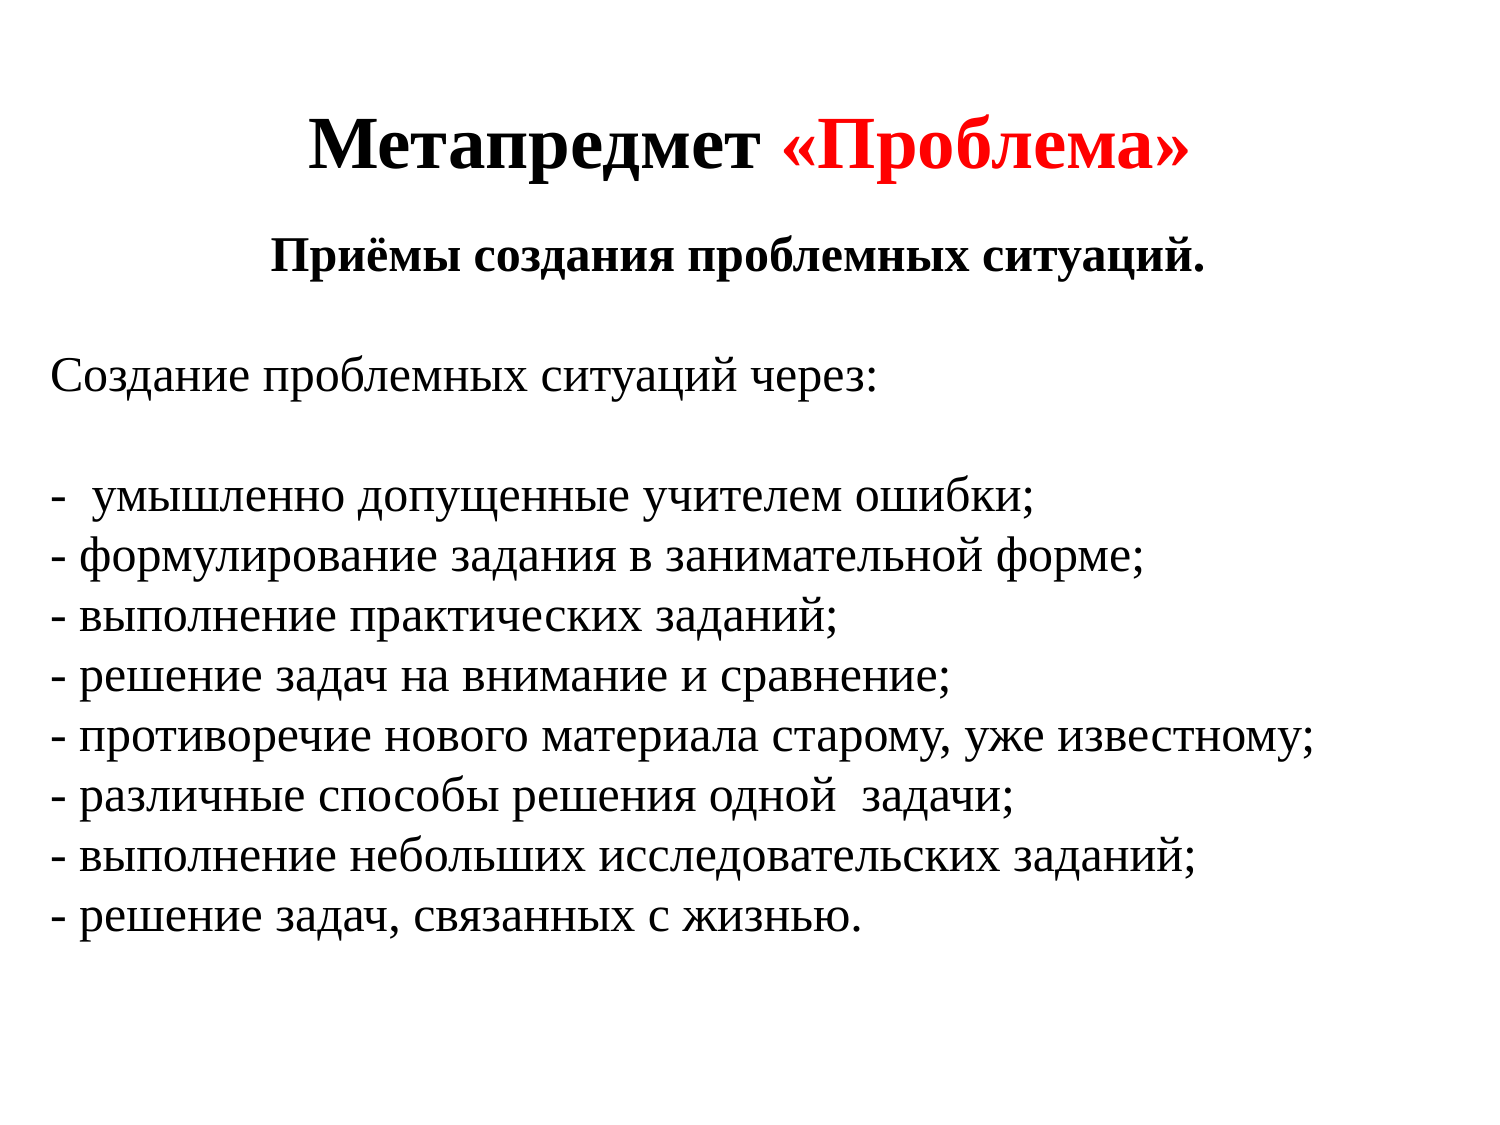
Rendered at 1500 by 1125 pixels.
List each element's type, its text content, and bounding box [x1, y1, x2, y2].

title Метапредмет «Проблема» [75, 45, 1425, 214]
text_box Приёмы создания проблемных ситуаций. Создание проблемных ситуаций через: - умышленно допущенные учителем ошибки; - формулирование задания в занимательной форме; - выполнение практических заданий; - решение задач на внимание и сравнение; - противоречие нового материала старому, уже известному; - различные способы решения одной задачи; - выполнение небольших исследовательских заданий; - решение задач, связанных с жизнью. [35, 214, 1454, 949]
